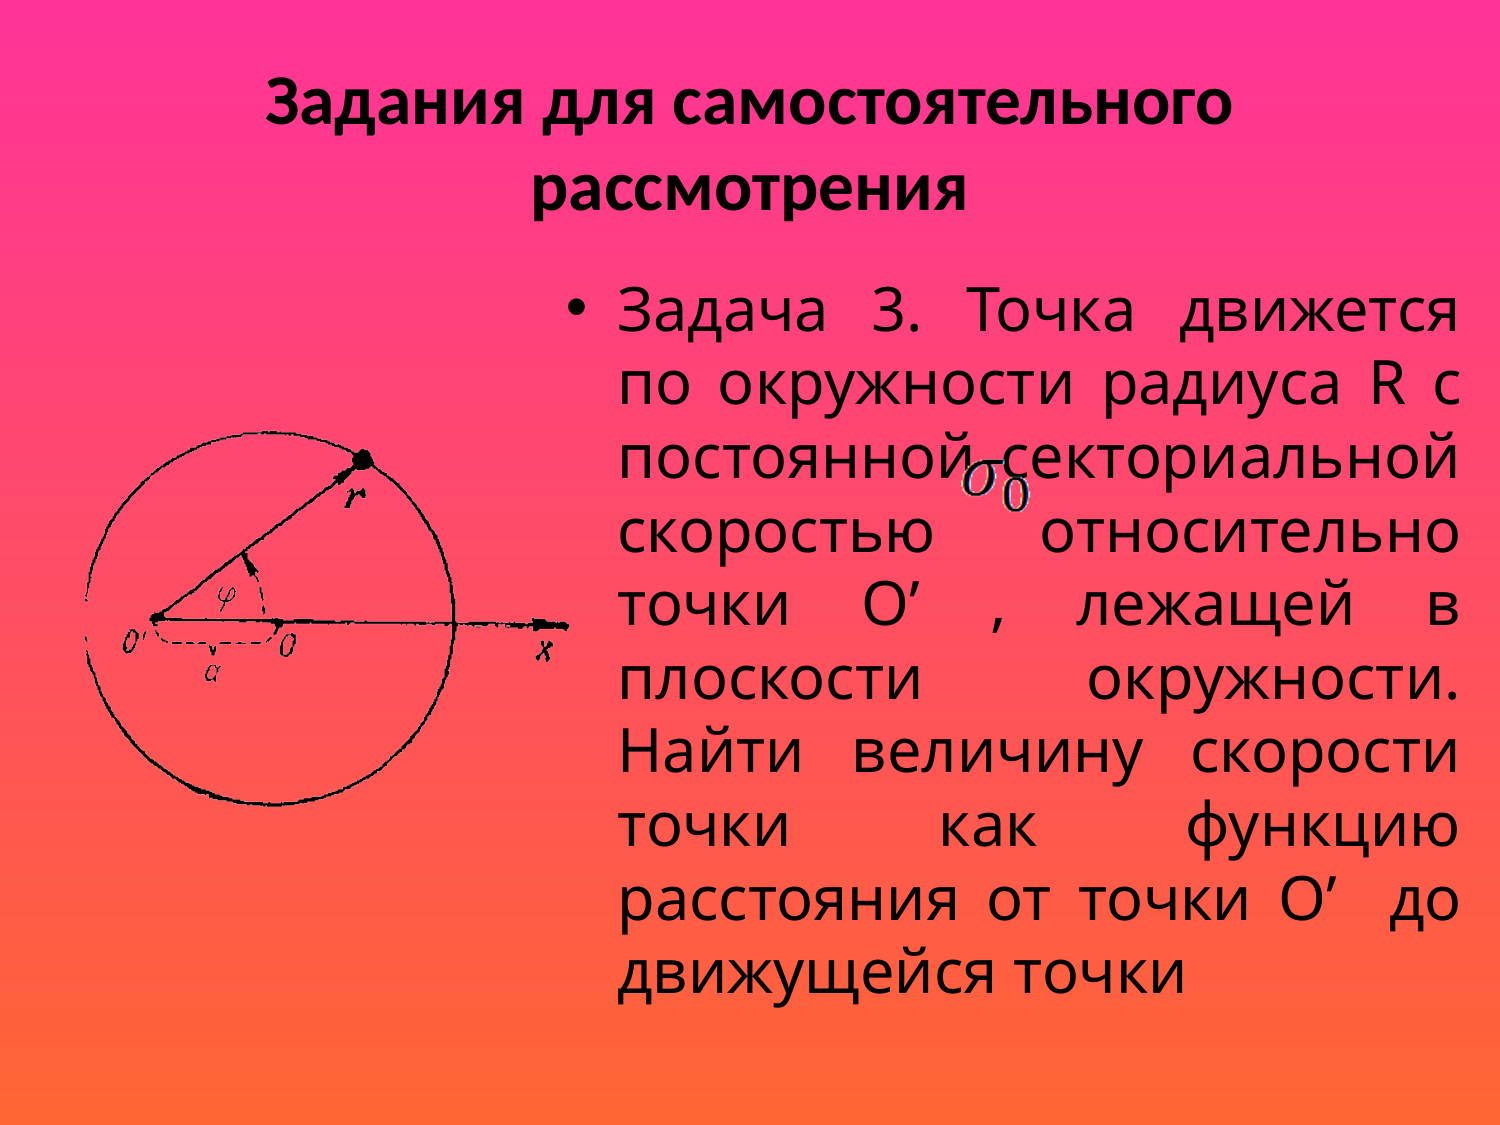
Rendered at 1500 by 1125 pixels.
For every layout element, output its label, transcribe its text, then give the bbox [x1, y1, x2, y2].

picture [58, 398, 571, 821]
title Задания для самостоятельного рассмотрения [75, 45, 1425, 233]
list Задача 3. Точка движется по окружности радиуса R с постоянной секториальной скоростью относительно точки O’ , лежащей в плоскости окружности. Найти величину скорости точки как функцию расстояния от точки O’ до движущейся точки [550, 262, 1477, 1079]
picture [960, 425, 1035, 528]
